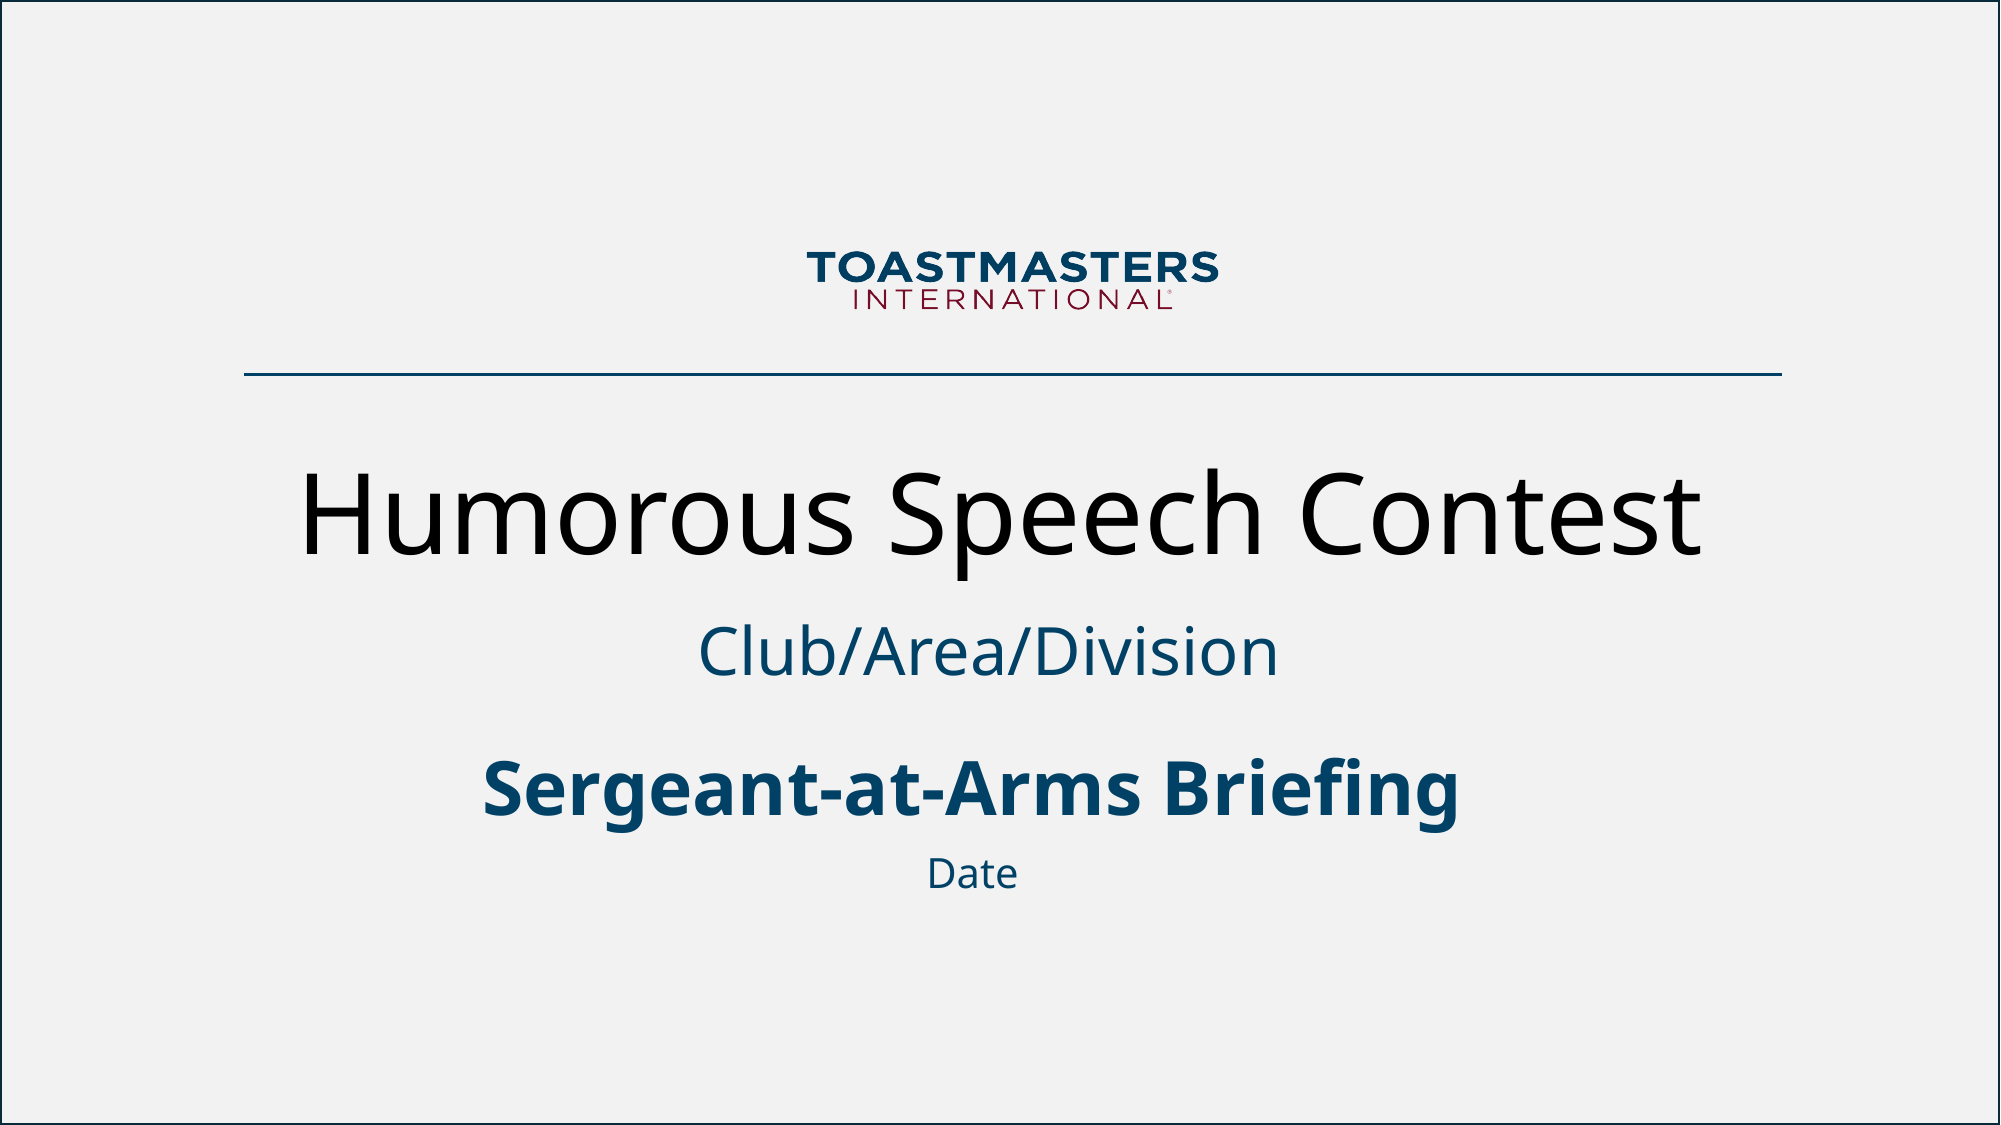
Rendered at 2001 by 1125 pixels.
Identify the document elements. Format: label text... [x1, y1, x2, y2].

picture [693, 0, 1333, 660]
text_box [0, 0, 2000, 1125]
text_box Sergeant-at-Arms Briefing Date [325, 742, 1620, 835]
text_box Humorous Speech Contest [206, 449, 693, 612]
text_box Humorous Speech Contest [1333, 449, 1794, 612]
text_box Club/Area/Division [342, 612, 1637, 702]
